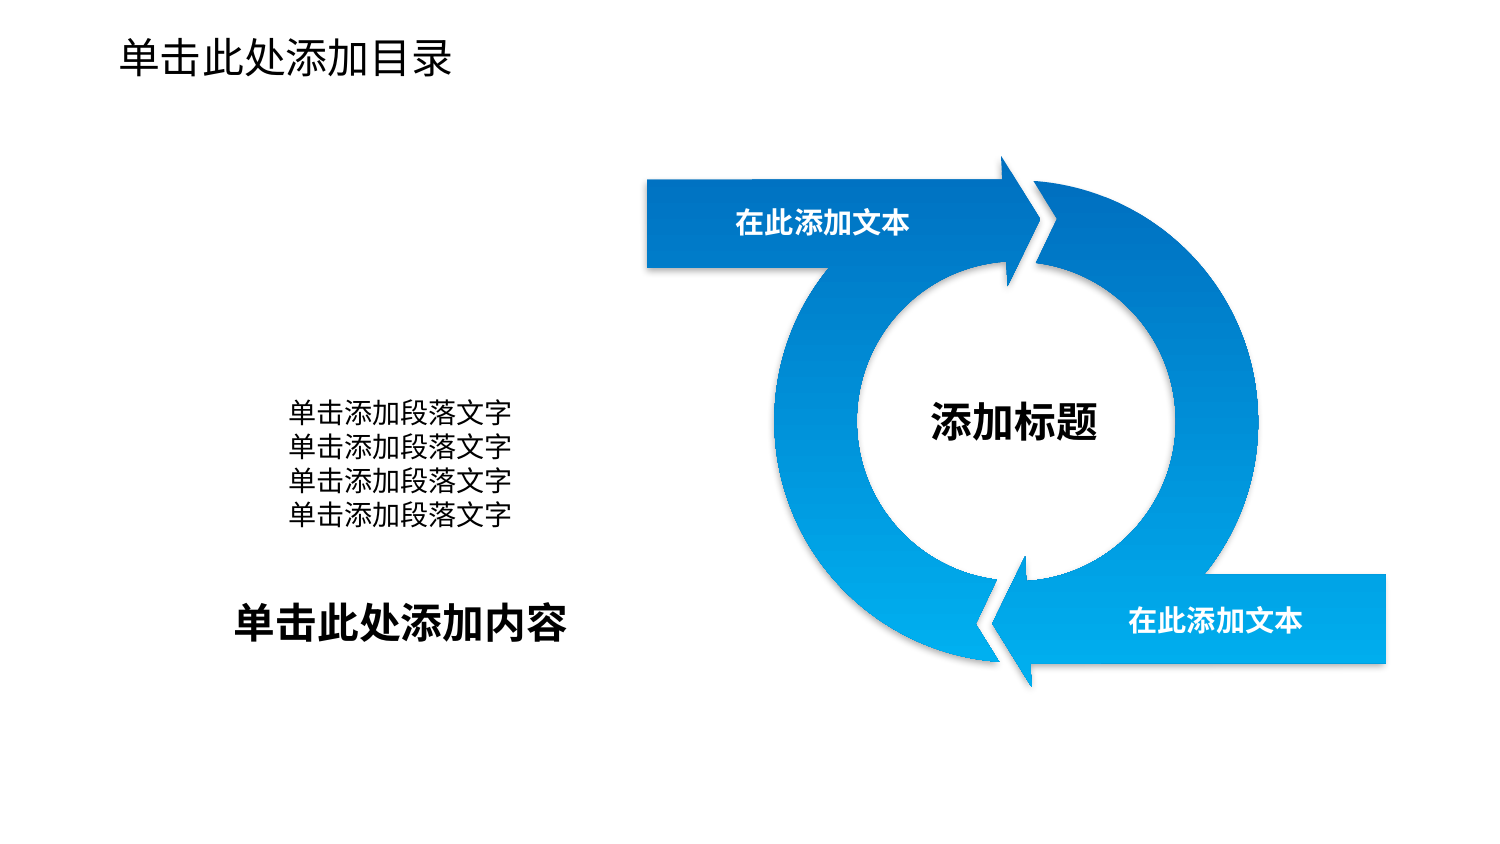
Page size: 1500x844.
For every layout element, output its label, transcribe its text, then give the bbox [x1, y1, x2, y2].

text_box 在此添加文本 [1064, 594, 1368, 645]
text_box 单击添加段落文字 单击添加段落文字 单击添加段落文字 单击添加段落文字 [273, 388, 528, 539]
text_box 在此添加文本 [671, 196, 975, 247]
text_box 添加标题 [851, 388, 1177, 454]
text_box 单击此处添加内容 [194, 589, 607, 655]
title 单击此处添加目录 [103, 29, 1397, 91]
text_box [992, 180, 1387, 687]
text_box [646, 155, 1041, 662]
